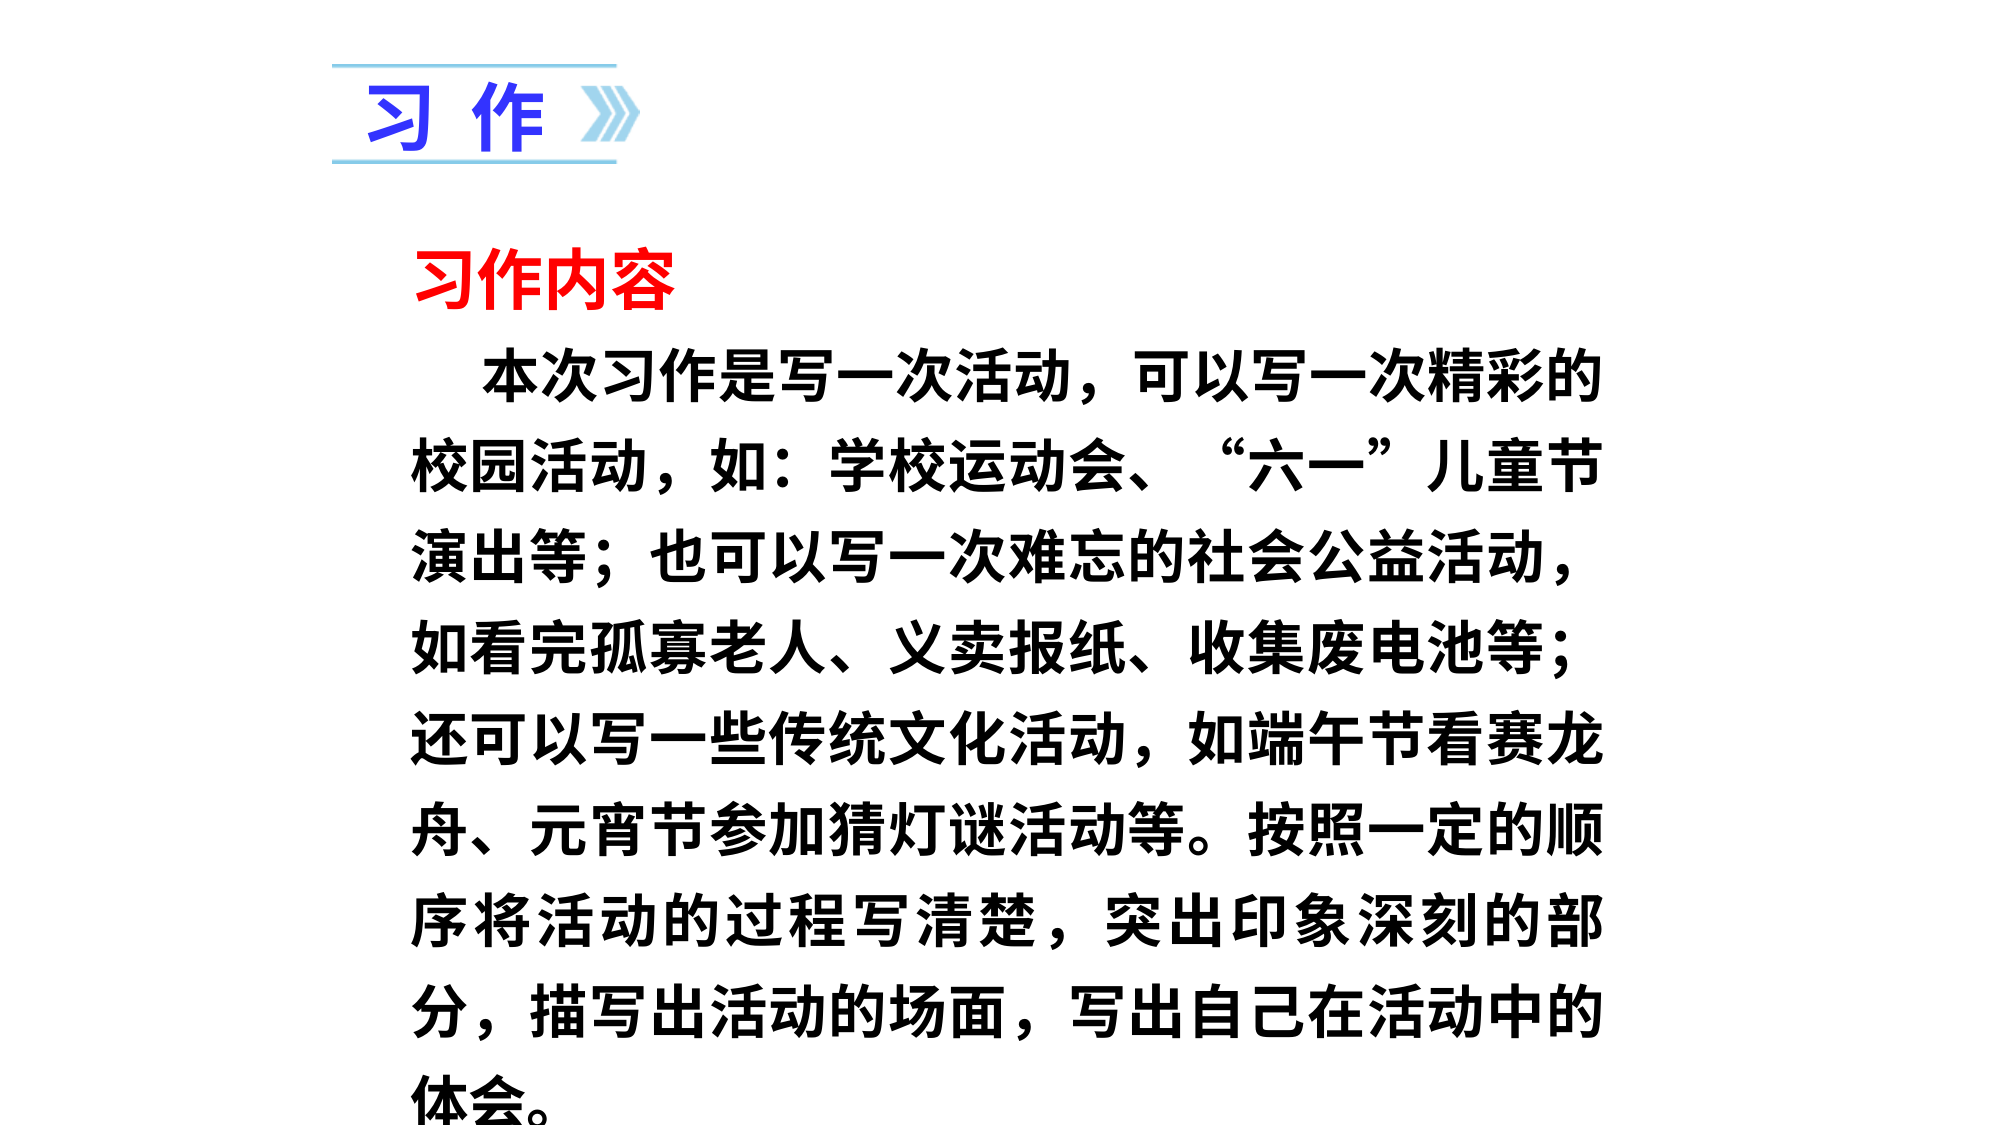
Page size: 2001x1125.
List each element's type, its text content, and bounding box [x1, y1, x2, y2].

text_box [320, 63, 641, 170]
text_box 习作内容 本次习作是写一次活动，可以写一次精彩的校园活动，如：学校运动会、“六一”儿童节演出等；也可以写一次难忘的社会公益活动，如看完孤寡老人、义卖报纸、收集废电池等；还可以写一些传统文化活动，如端午节看赛龙舟、元宵节参加猜灯谜活动等。按照一定的顺序将活动的过程写清楚，突出印象深刻的部分，描写出活动的场面，写出自己在活动中的体会。 [395, 190, 1621, 1125]
